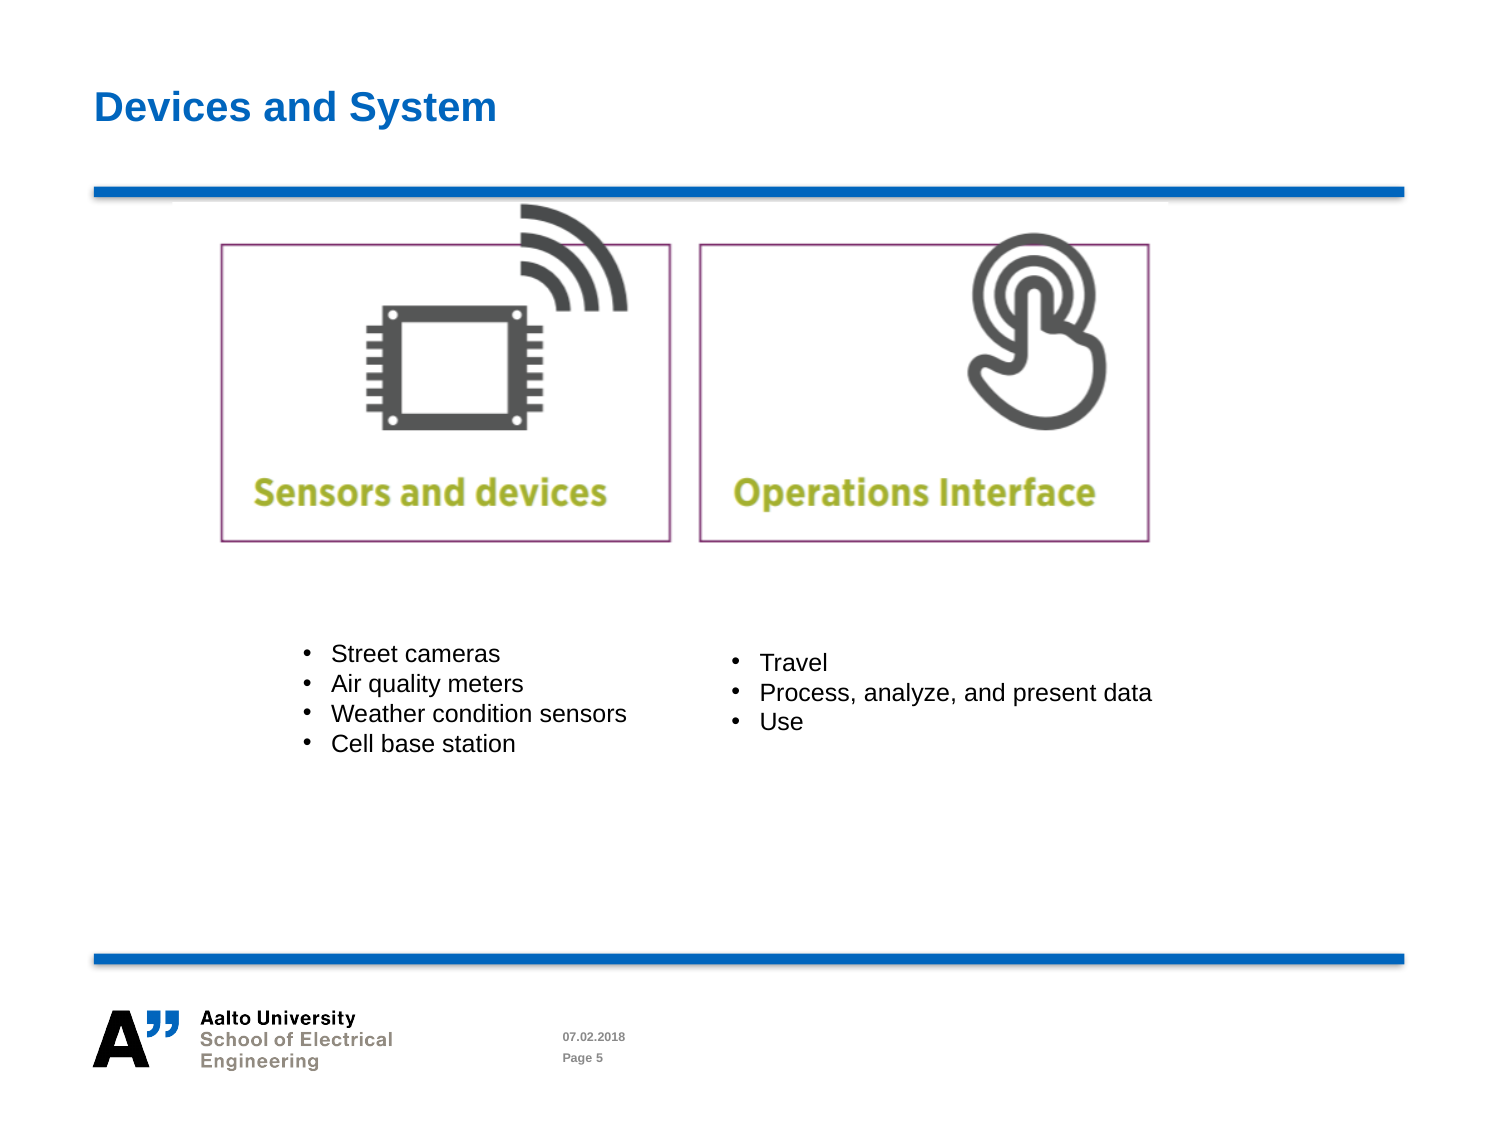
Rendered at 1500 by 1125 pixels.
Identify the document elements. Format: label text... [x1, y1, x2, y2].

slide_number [562, 1029, 816, 1050]
title Devices and System [93, 80, 1369, 228]
slide_number Page 5 [562, 1050, 816, 1071]
text_box Street cameras Air quality meters Weather condition sensors Cell base station [288, 629, 656, 765]
text_box Travel Process, analyze, and present data Use [716, 638, 1178, 774]
picture [172, 202, 1169, 552]
picture [35, 953, 449, 1125]
